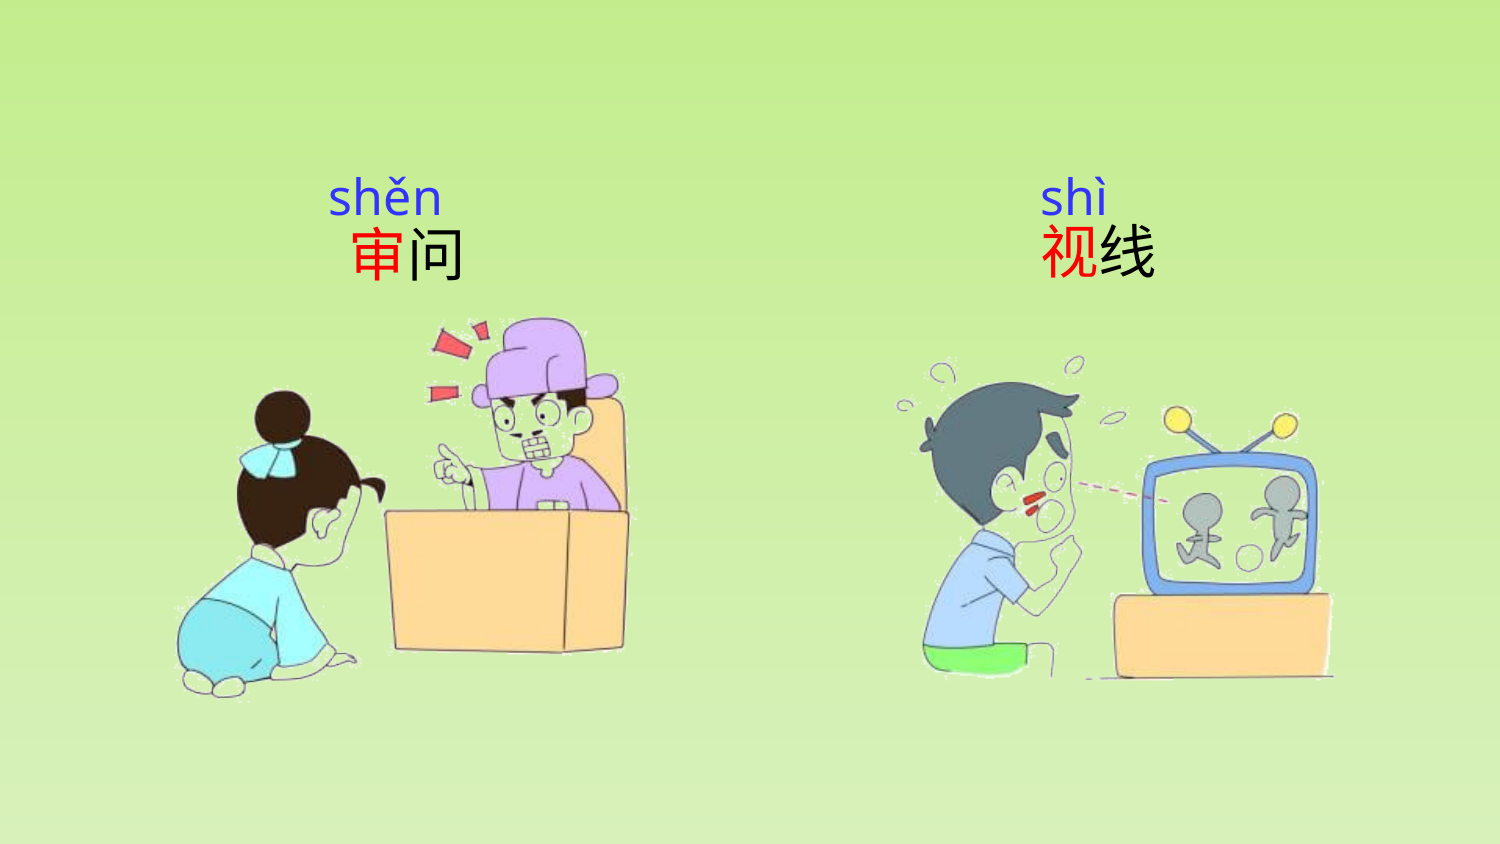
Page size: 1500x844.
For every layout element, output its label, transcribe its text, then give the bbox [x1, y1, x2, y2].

picture [885, 343, 1346, 694]
text_box 审问 [334, 210, 547, 296]
text_box shì [1025, 157, 1206, 233]
text_box shěn [314, 157, 494, 233]
picture [162, 306, 639, 704]
text_box 视线 [1025, 208, 1238, 293]
